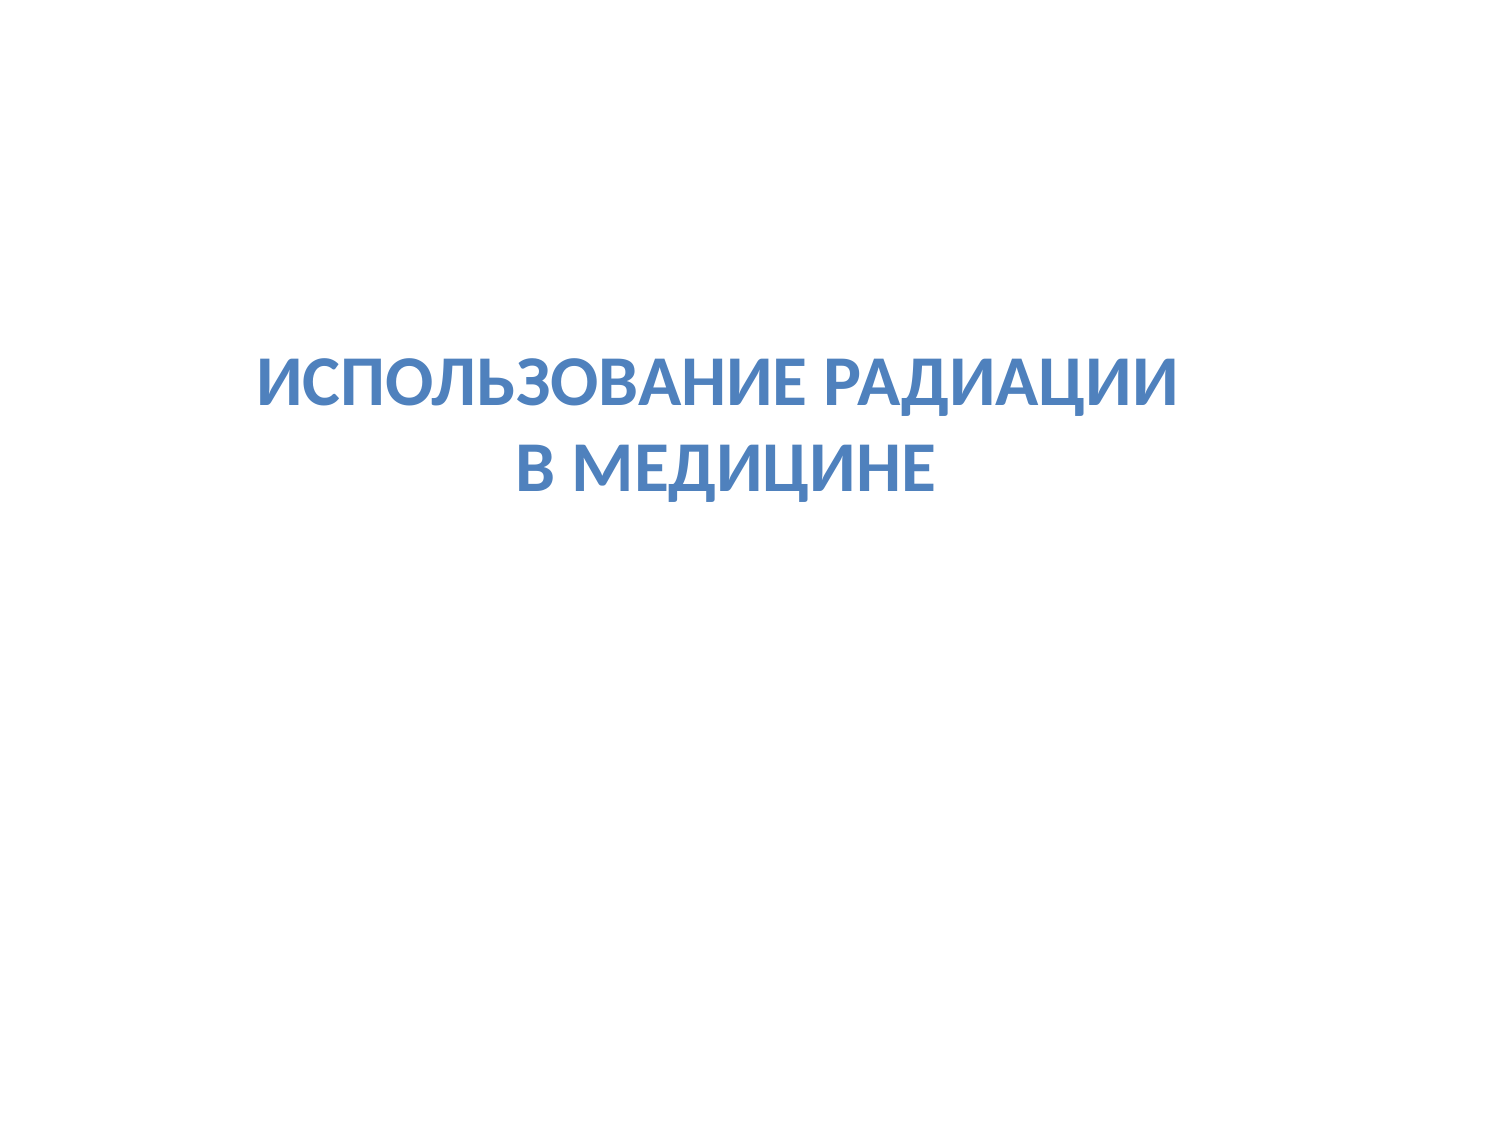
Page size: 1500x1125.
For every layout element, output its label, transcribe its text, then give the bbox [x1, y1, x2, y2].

title Использование радиации в медицине [88, 326, 1364, 514]
